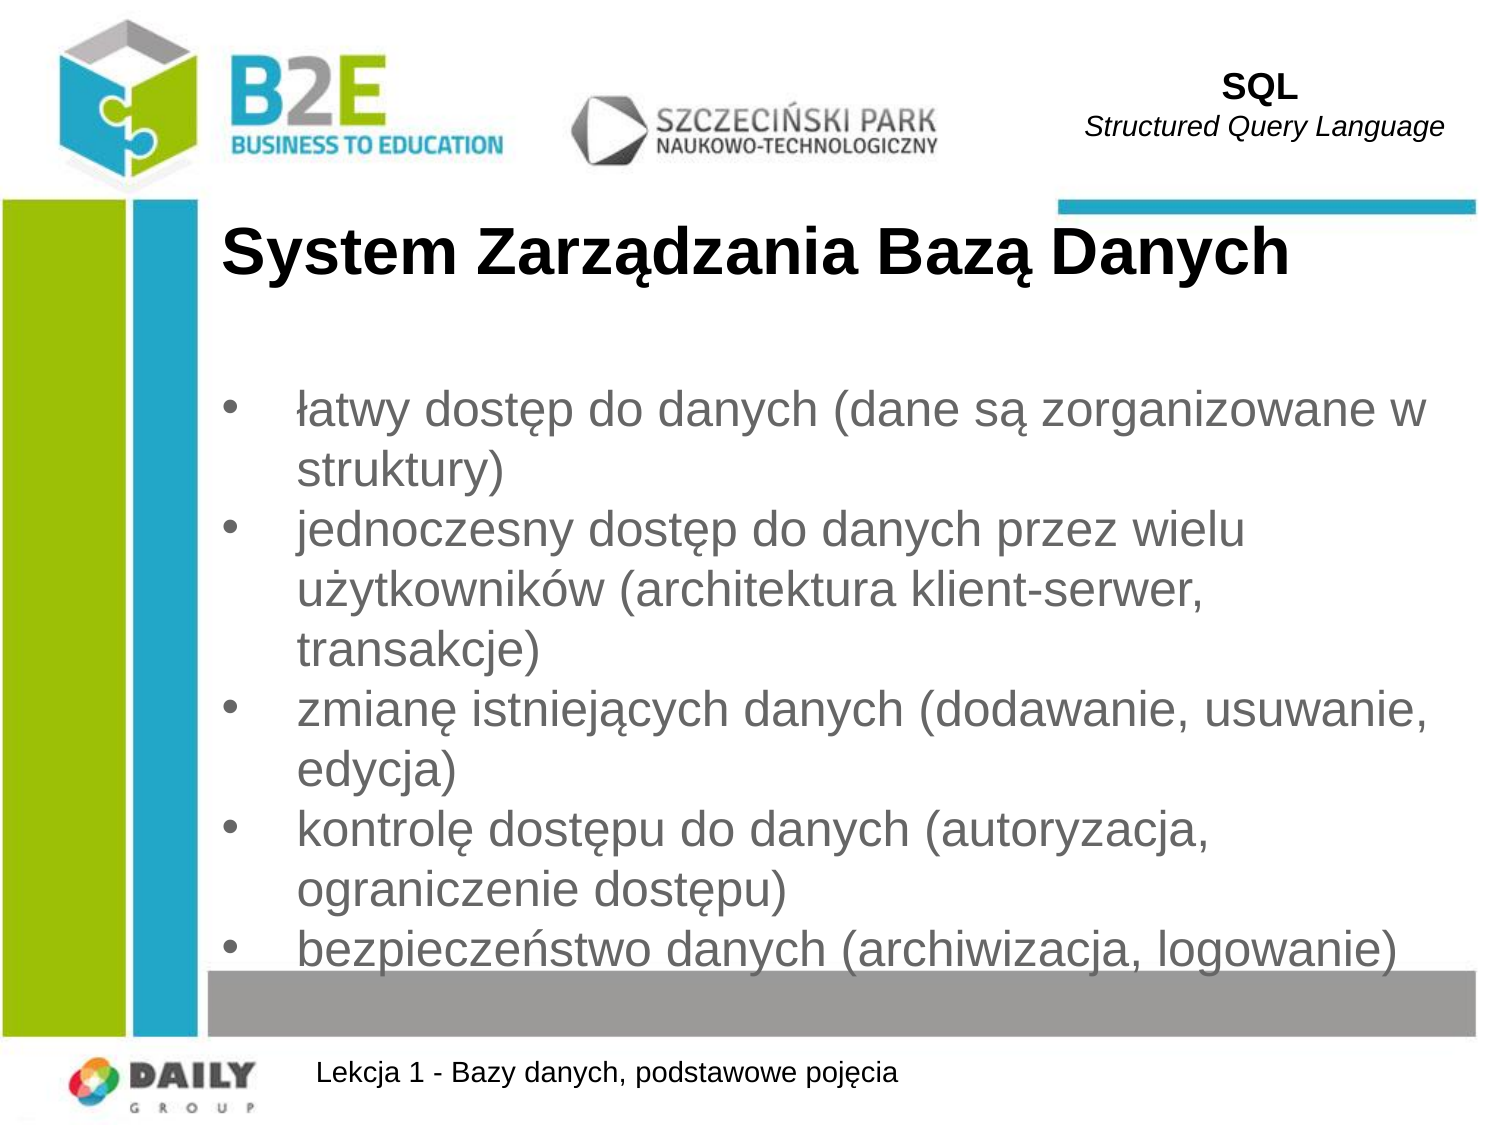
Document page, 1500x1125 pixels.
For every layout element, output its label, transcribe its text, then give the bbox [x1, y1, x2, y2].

title System Zarządzania Bazą Danych [206, 174, 1400, 303]
text_box SQL Structured Query Language [1069, 54, 1461, 150]
text_box Lekcja 1 - Bazy danych, podstawowe pojęcia [301, 1046, 1034, 1096]
picture [0, 0, 1500, 1125]
subtitle łatwy dostęp do danych (dane są zorganizowane w struktury) jednoczesny dostęp do danych przez wielu użytkowników (architektura klient-serwer, transakcje) zmianę istniejących danych (dodawanie, usuwanie, edycja) kontrolę dostępu do danych (autoryzacja, ograniczenie dostępu) bezpieczeństwo danych (archiwizacja, logowanie) [206, 361, 1462, 965]
